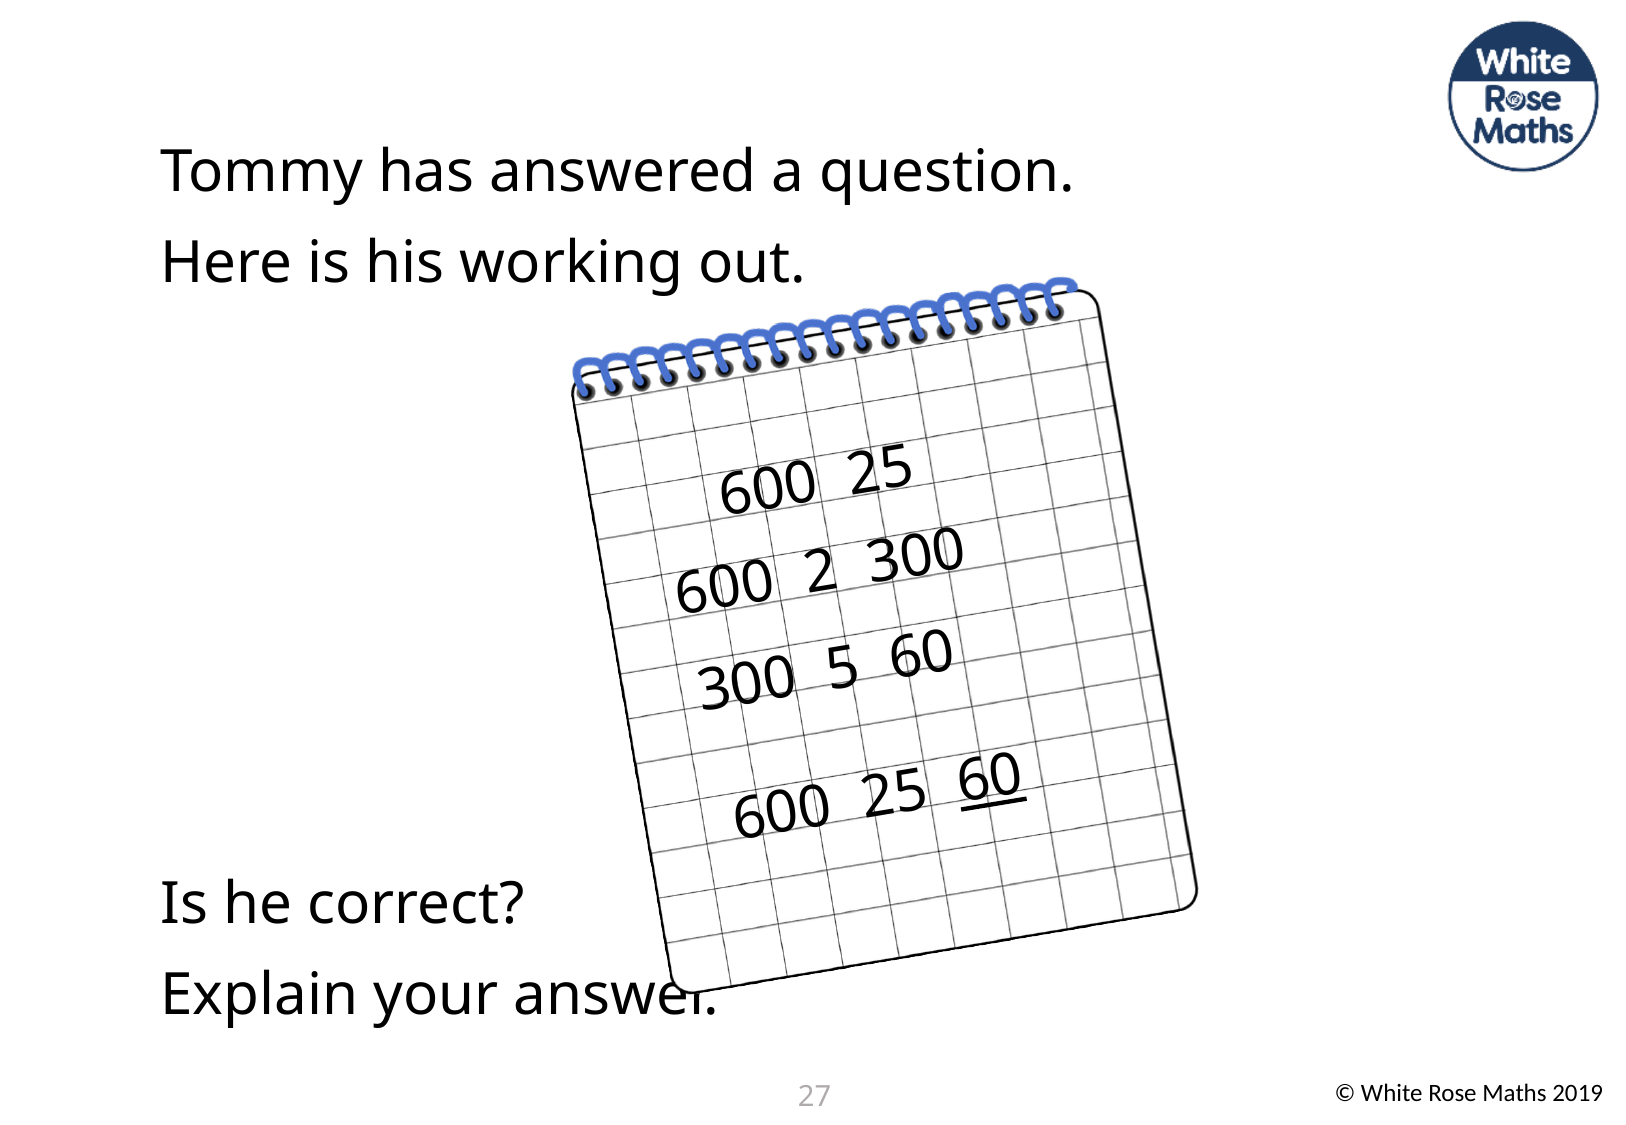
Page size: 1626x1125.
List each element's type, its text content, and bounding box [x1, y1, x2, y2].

text_box Tommy has answered a question. Here is his working out. Is he correct? Explain your answer. [145, 120, 1468, 1034]
picture [565, 268, 1202, 997]
picture [1444, 17, 1602, 175]
slide_number 27 [776, 1069, 854, 1125]
